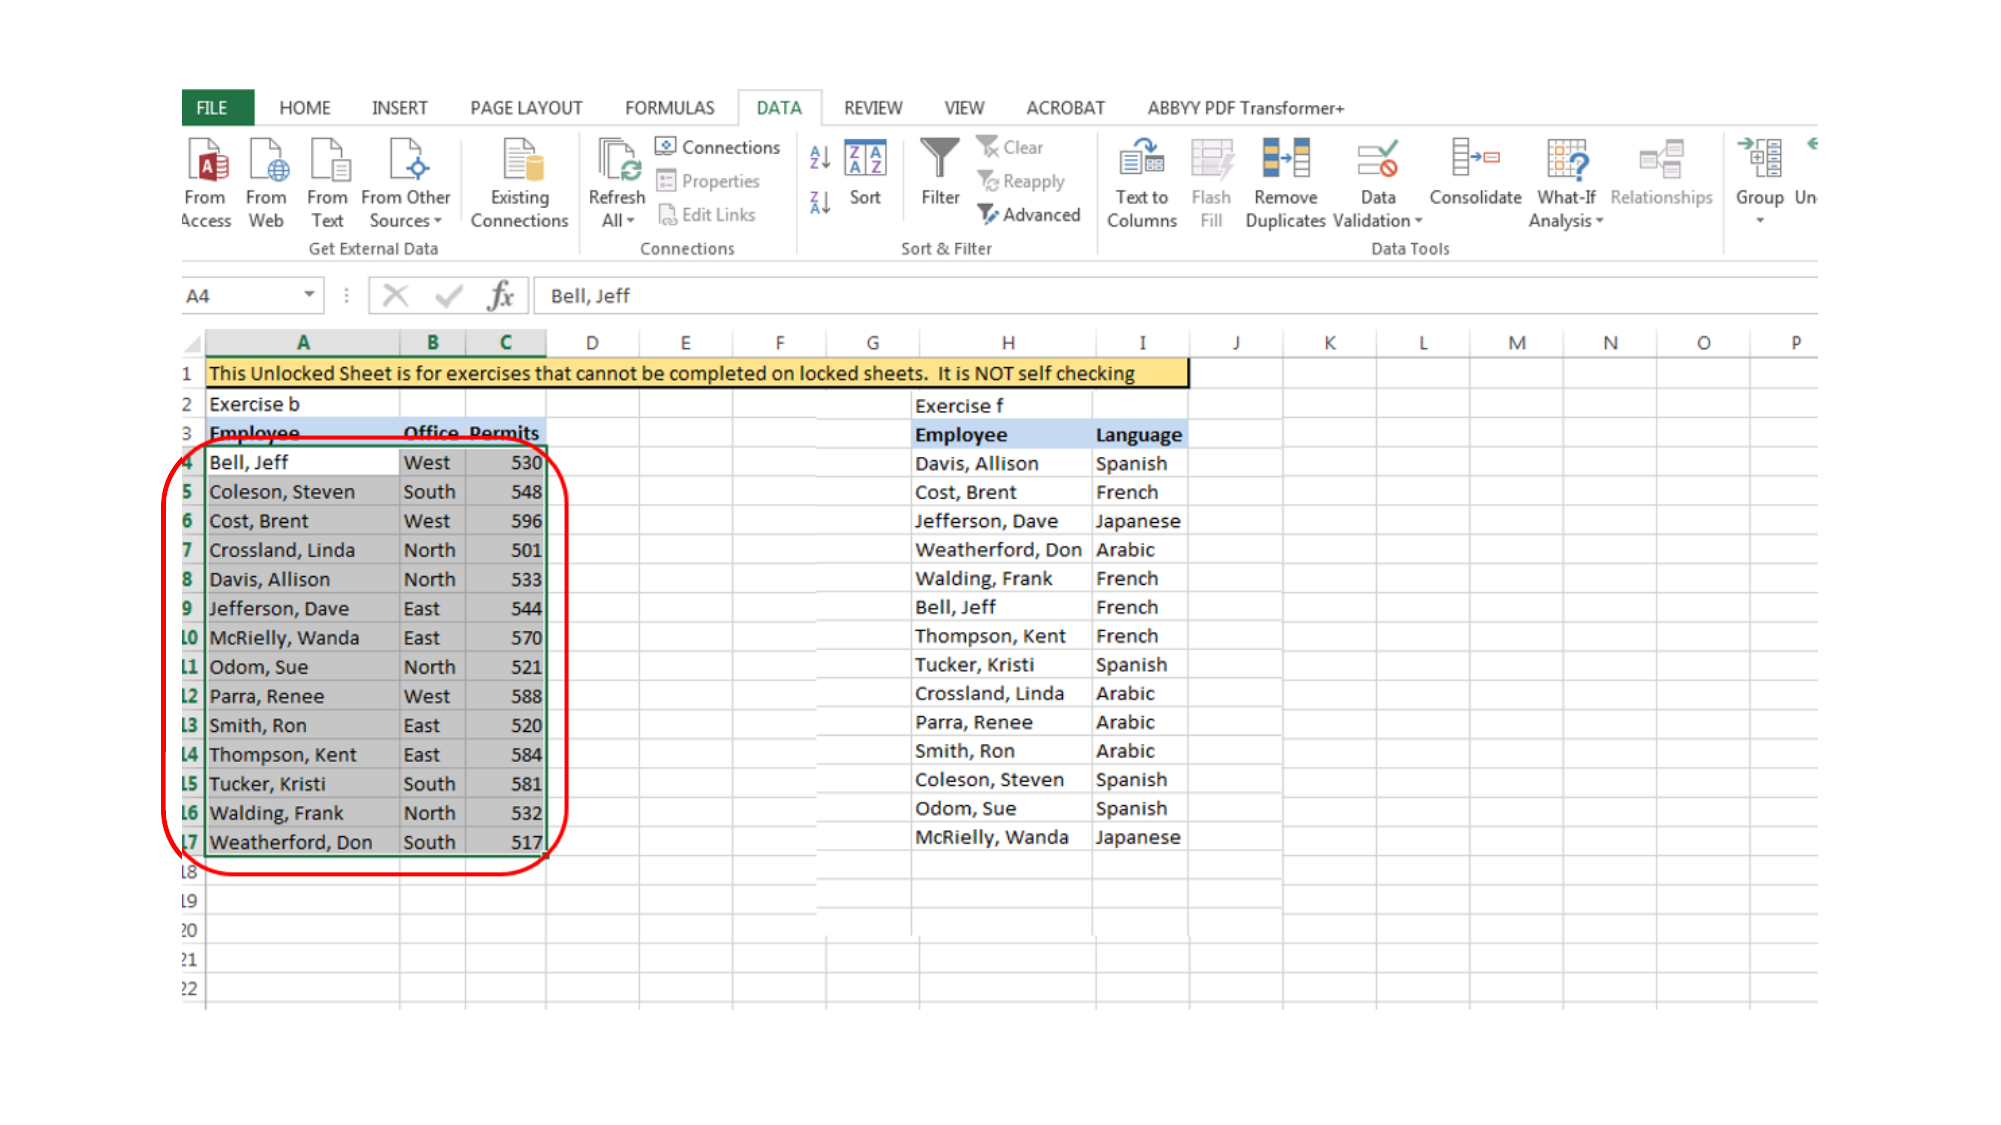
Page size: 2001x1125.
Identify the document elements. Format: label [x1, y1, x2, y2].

text_box [162, 458, 182, 858]
list [182, 88, 1818, 1014]
